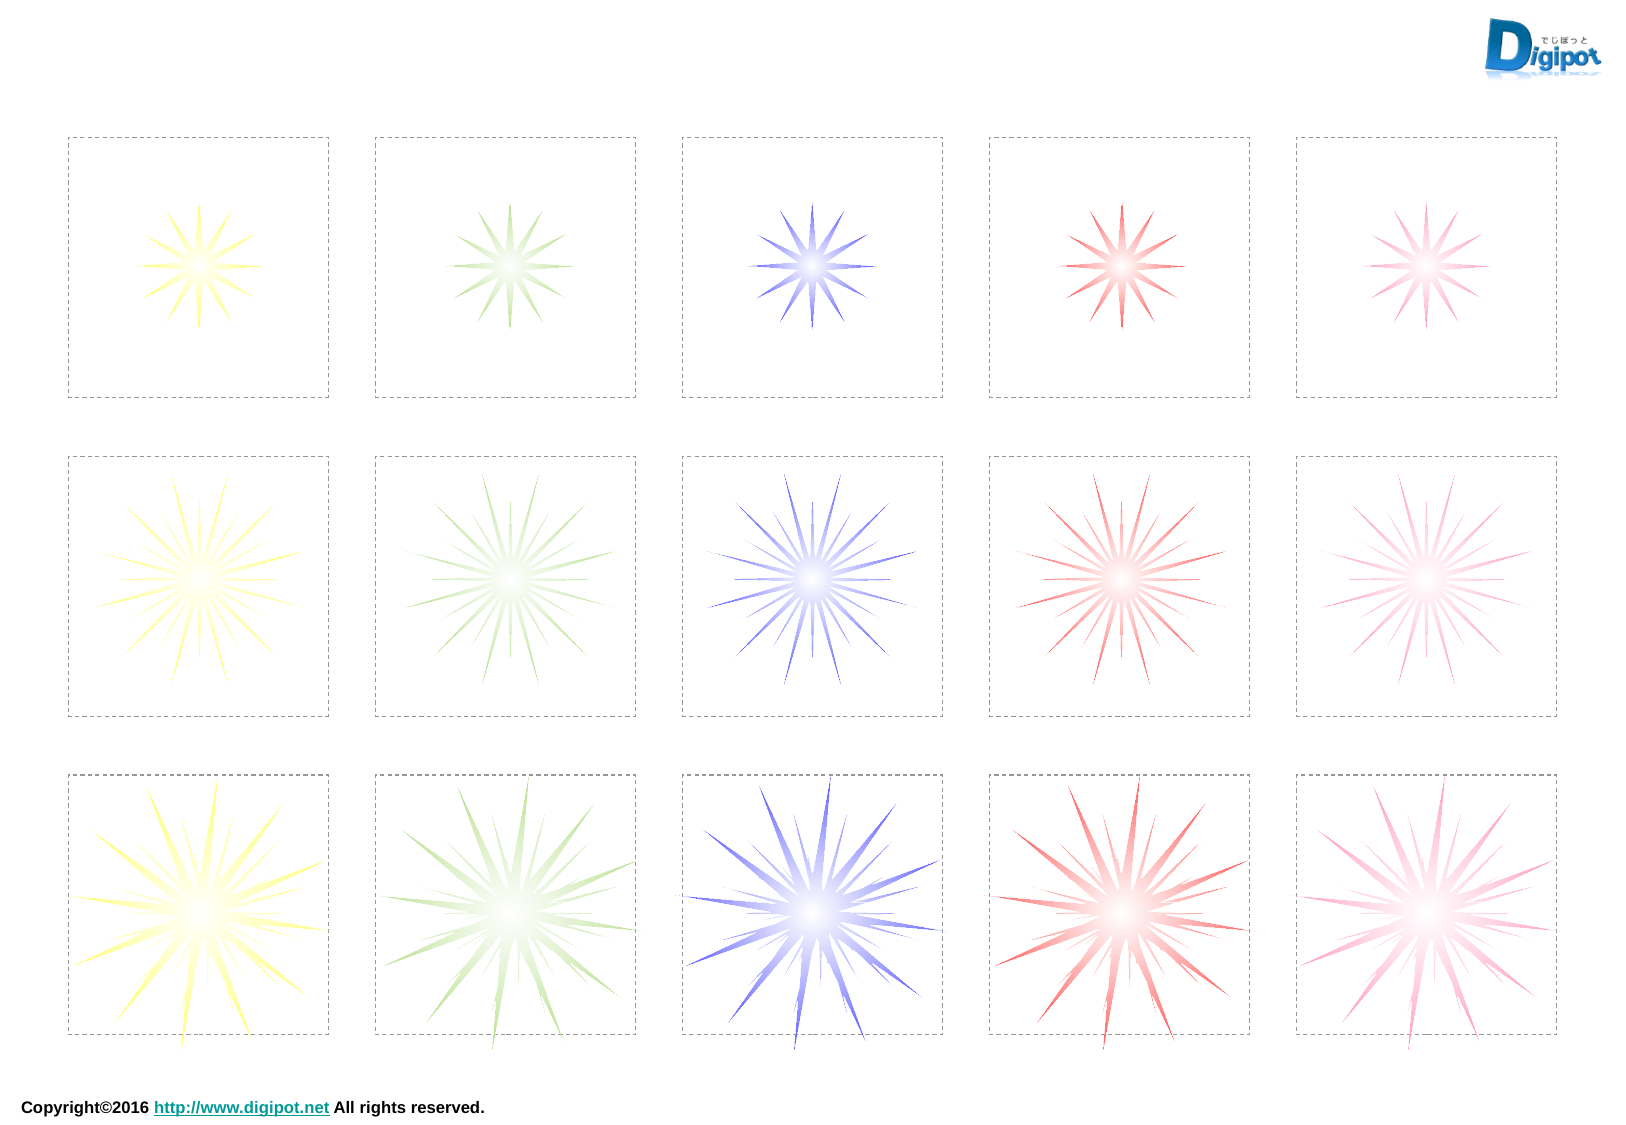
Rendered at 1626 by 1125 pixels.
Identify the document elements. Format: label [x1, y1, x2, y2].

text_box [1055, 200, 1188, 332]
text_box [1360, 200, 1492, 332]
text_box [745, 200, 878, 332]
text_box [1014, 473, 1228, 686]
picture [1485, 18, 1602, 82]
text_box [403, 473, 617, 686]
text_box [443, 200, 576, 332]
text_box [1319, 473, 1533, 686]
text_box [1289, 776, 1563, 1050]
text_box [92, 473, 306, 686]
text_box [984, 776, 1258, 1050]
text_box [132, 200, 265, 332]
text_box [62, 776, 336, 1050]
text_box [675, 776, 949, 1050]
text_box [705, 473, 919, 686]
text_box [373, 776, 646, 1050]
